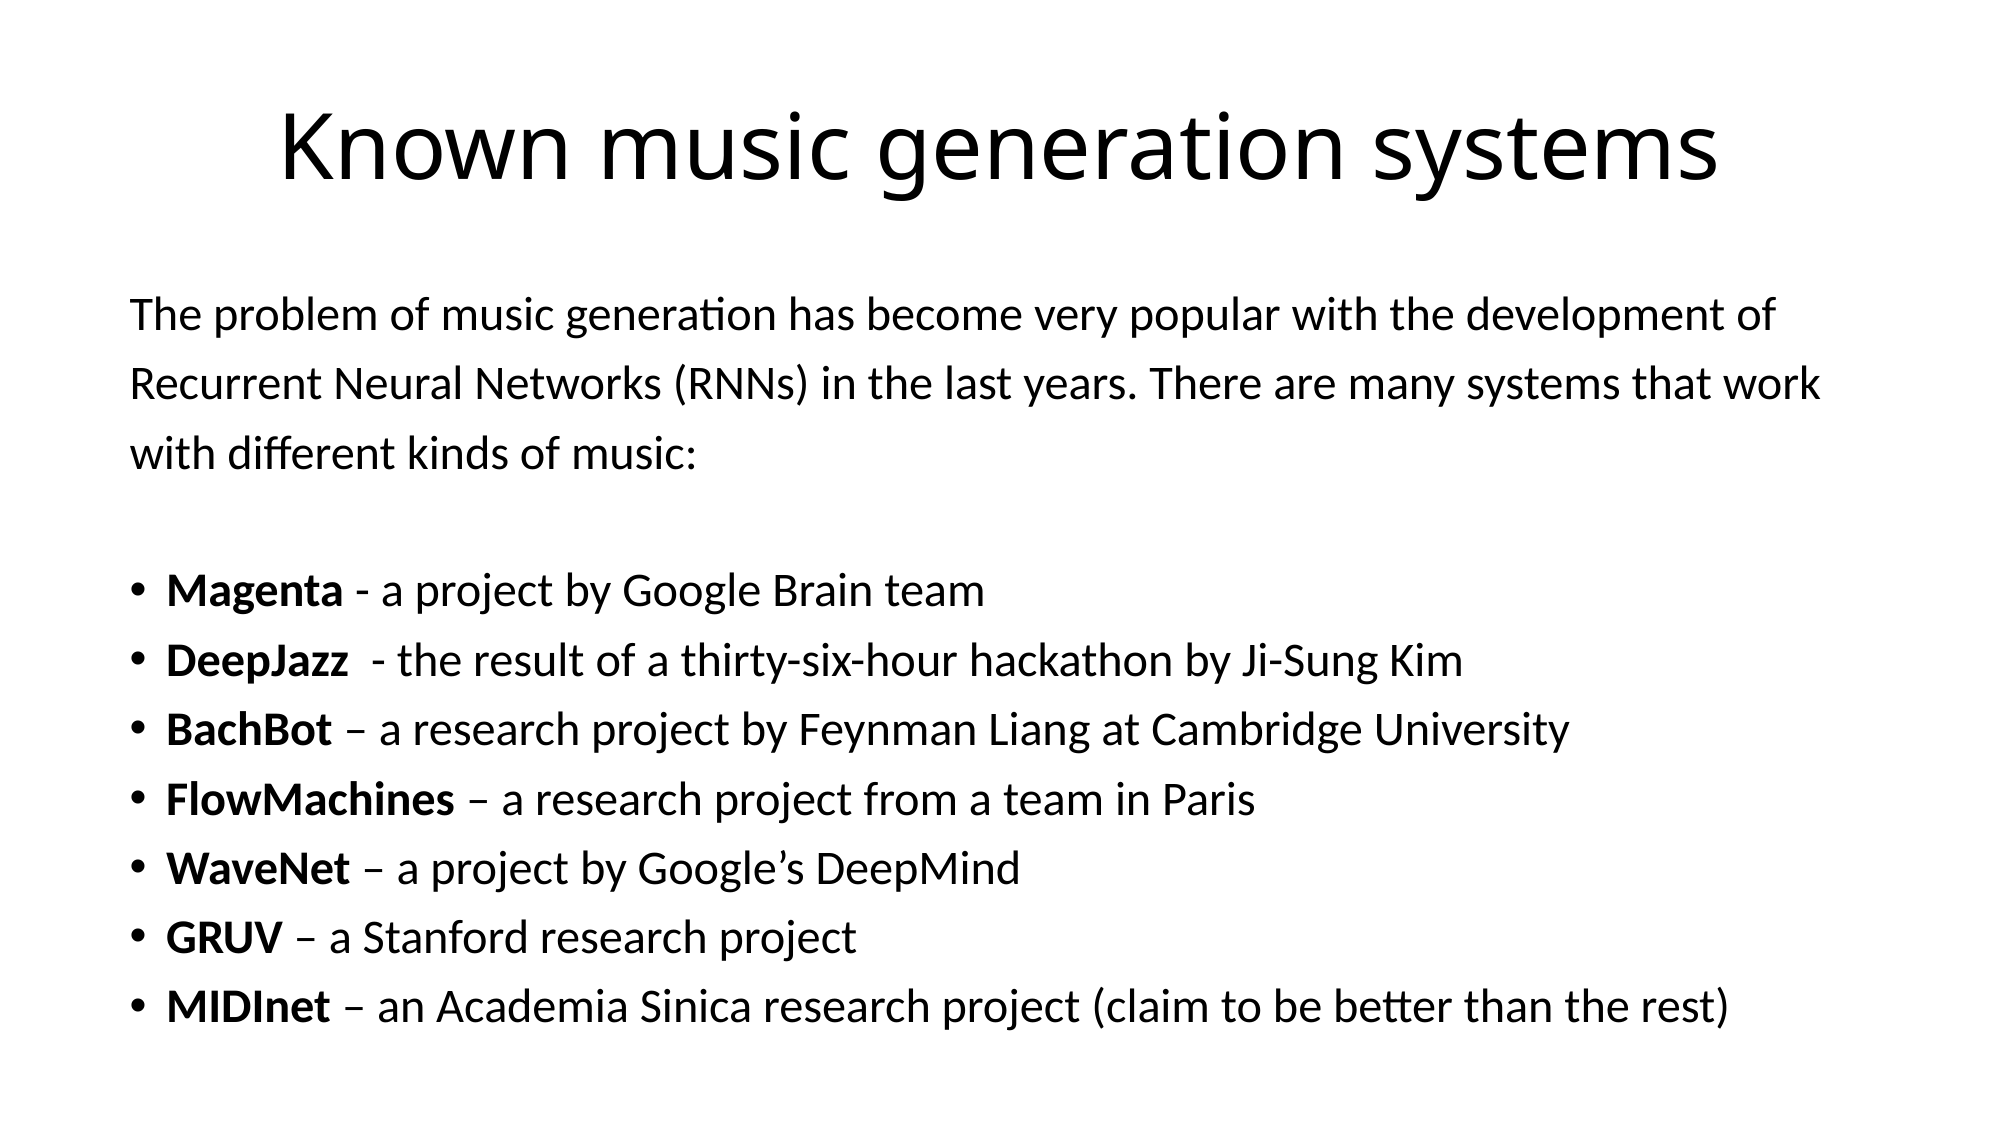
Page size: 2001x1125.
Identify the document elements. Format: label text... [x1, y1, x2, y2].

title Known music generation systems [137, 37, 1863, 263]
list The problem of music generation has become very popular with the development of Recurrent Neural Networks (RNNs) in the last years. There are many systems that work with different kinds of music: Magenta - a project by Google Brain team DeepJazz - the result of a thirty-six-hour hackathon by Ji-Sung Kim BachBot – a research project by Feynman Liang at Cambridge University FlowMachines – a research project from a team in Paris WaveNet – a project by Google’s DeepMind GRUV – a Stanford research project MIDInet – an Academia Sinica research project (claim to be better than the rest) [114, 262, 1840, 1042]
